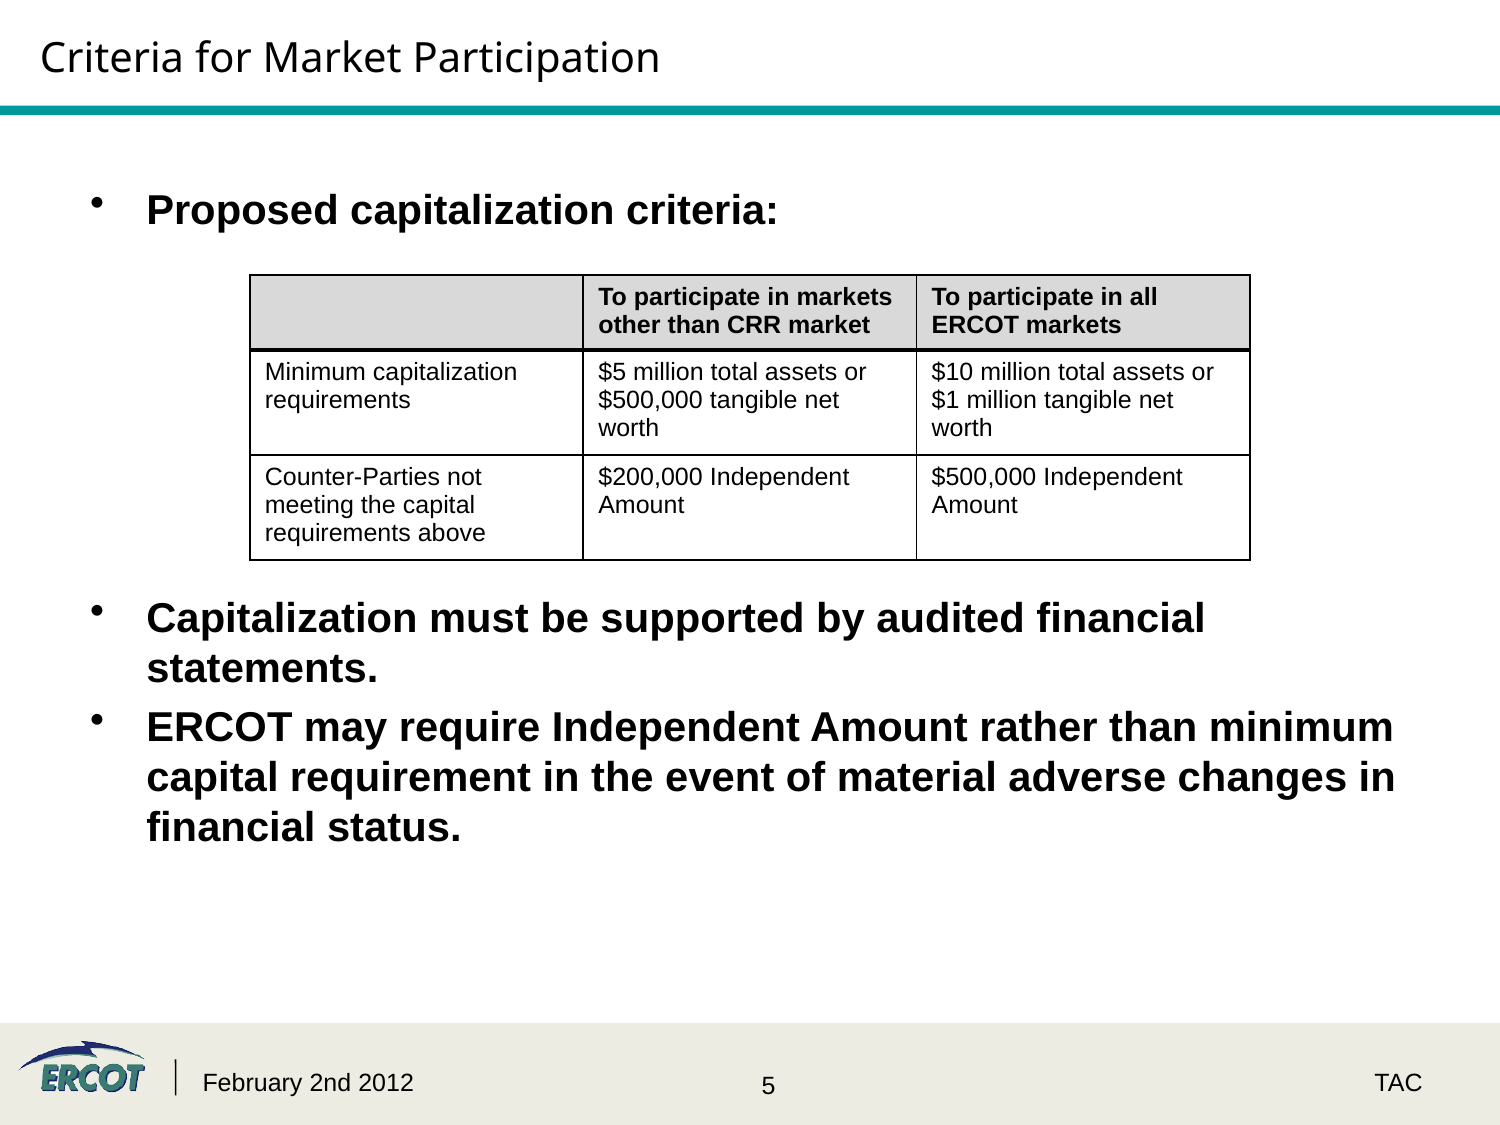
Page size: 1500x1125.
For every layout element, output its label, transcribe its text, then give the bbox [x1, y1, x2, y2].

table_cell $200,000 Independent Amount [584, 456, 916, 559]
table_cell $5 million total assets or $500,000 tangible net worth [584, 352, 916, 454]
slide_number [187, 1059, 538, 1125]
table_header [251, 276, 582, 348]
table_cell $10 million total assets or $1 million tangible net worth [917, 352, 1249, 454]
table_header To participate in all ERCOT markets [917, 276, 1249, 348]
table_cell Counter-Parties not meeting the capital requirements above [251, 456, 582, 559]
table_header To participate in markets other than CRR market [584, 276, 916, 348]
table_cell Minimum capitalization requirements [251, 352, 582, 454]
picture [10, 1031, 151, 1111]
footer TAC [1024, 1059, 1438, 1125]
list Proposed capitalization criteria: Capitalization must be supported by audited financial statements. ERCOT may require Independent Amount rather than minimum capital requirement in the event of material adverse changes in financial status. [75, 174, 1425, 950]
title Criteria for Market Participation [24, 0, 1450, 113]
table_cell $500,000 Independent Amount [917, 456, 1249, 559]
